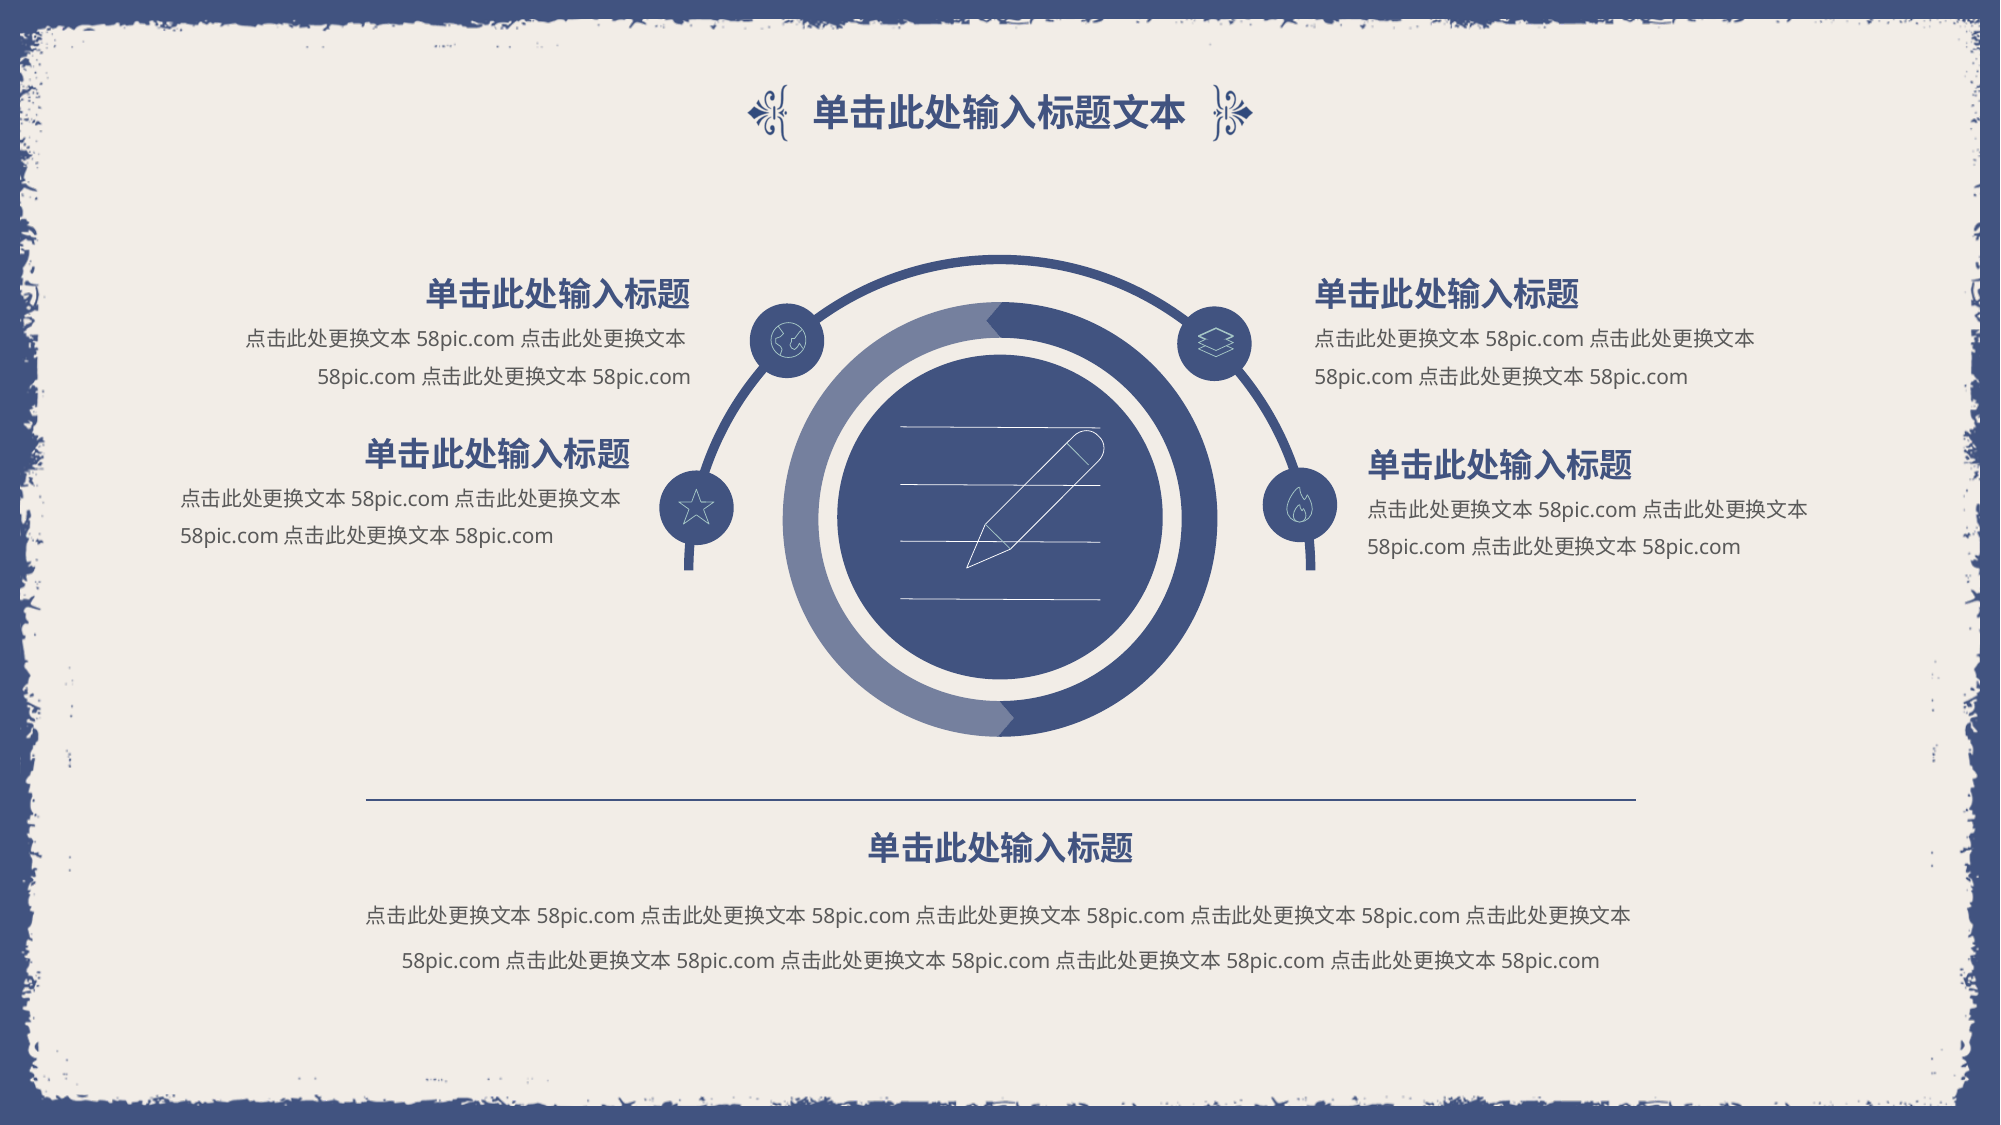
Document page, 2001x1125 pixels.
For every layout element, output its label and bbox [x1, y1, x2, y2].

picture [1204, 93, 1262, 134]
text_box [0, 6, 2000, 1119]
text_box [1177, 306, 1252, 381]
text_box [659, 470, 734, 545]
text_box [782, 302, 1218, 737]
text_box [837, 354, 1163, 680]
text_box [1262, 467, 1338, 543]
text_box [749, 303, 825, 378]
picture [738, 93, 796, 134]
